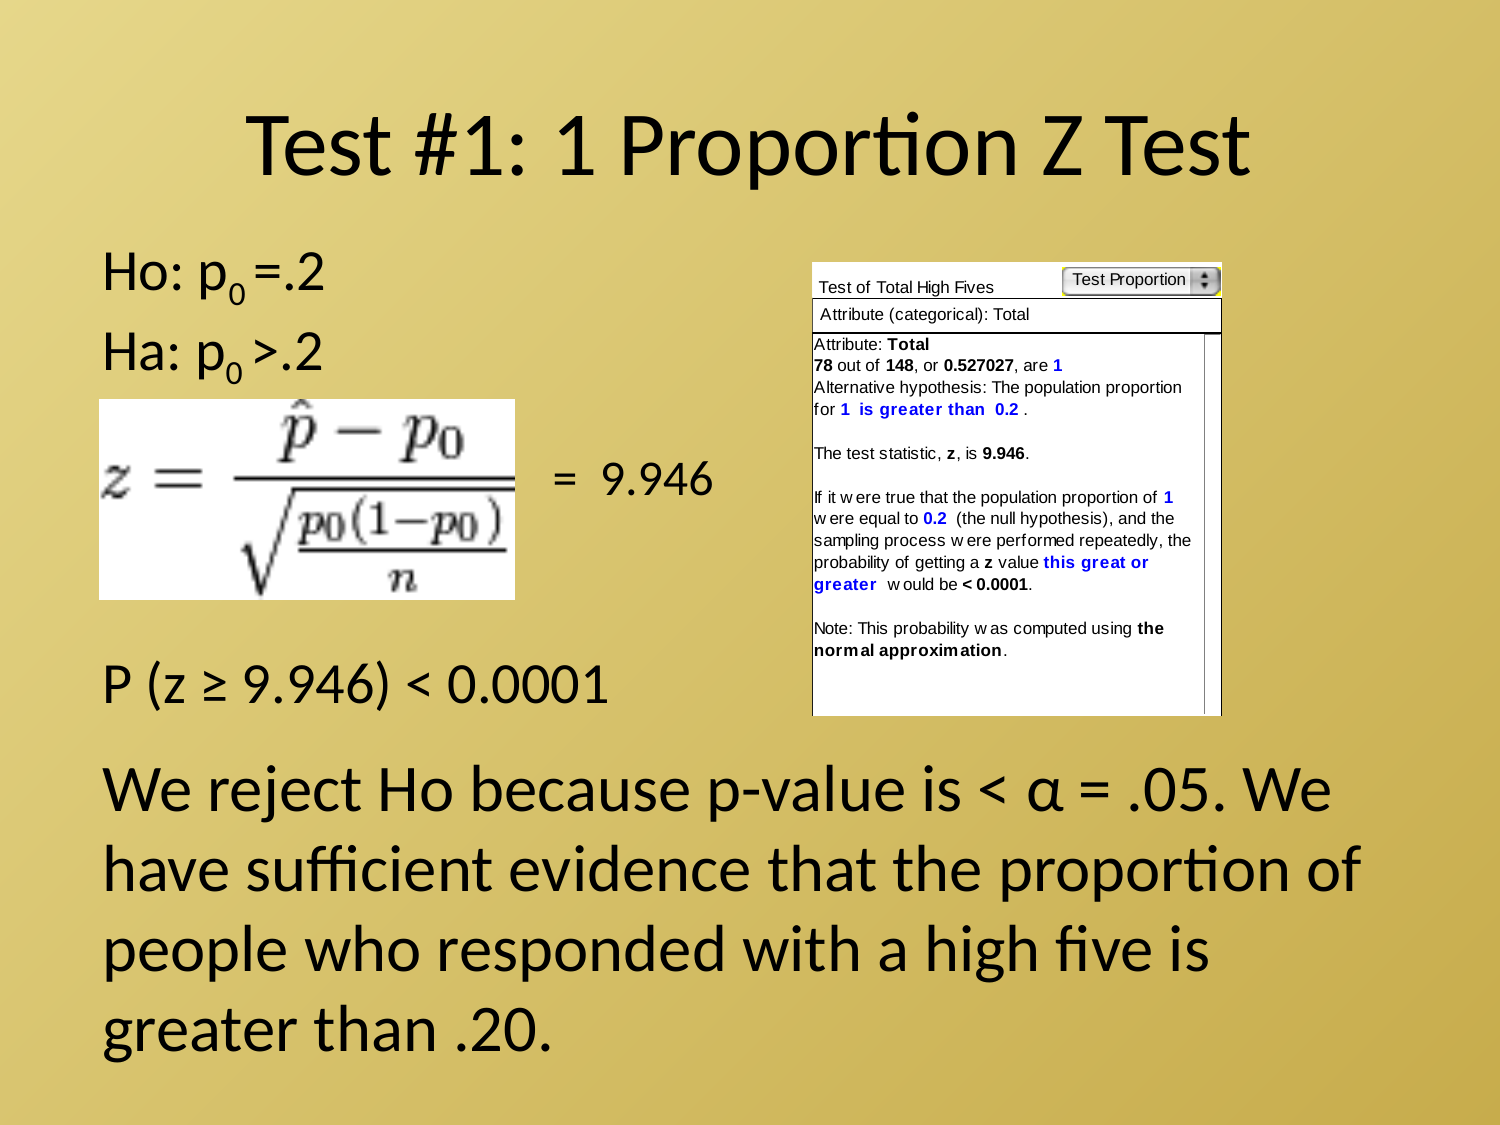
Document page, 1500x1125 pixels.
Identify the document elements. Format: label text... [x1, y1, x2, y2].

title Test #1: 1 Proportion Z Test [75, 45, 1425, 233]
text_box We reject Ho because p-value is < α = .05. We have sufficient evidence that the proportion of people who responded with a high five is greater than .20. [87, 737, 1413, 1072]
list P (z ≥ 9.946) < 0.0001 [87, 637, 650, 737]
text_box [99, 399, 801, 601]
picture [812, 262, 1224, 718]
text_box Ho: p0 =.2 Ha: p0 >.2 [87, 224, 375, 399]
